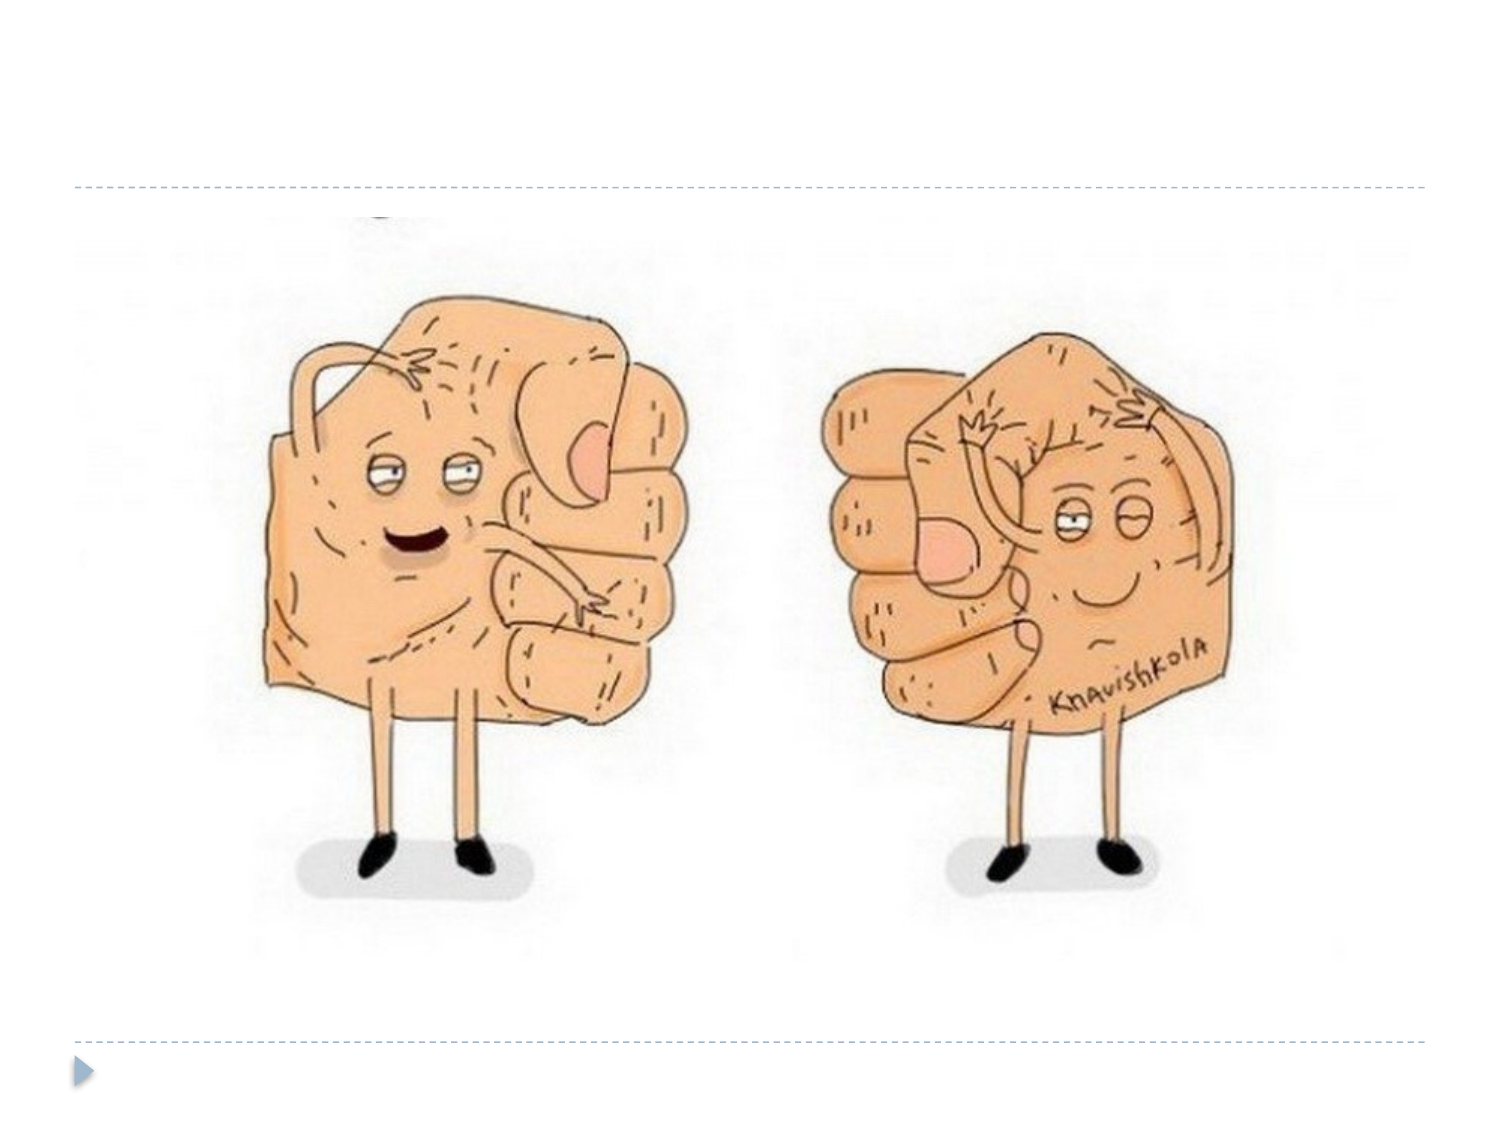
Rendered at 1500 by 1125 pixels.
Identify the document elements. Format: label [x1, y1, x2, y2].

picture [74, 217, 1426, 993]
